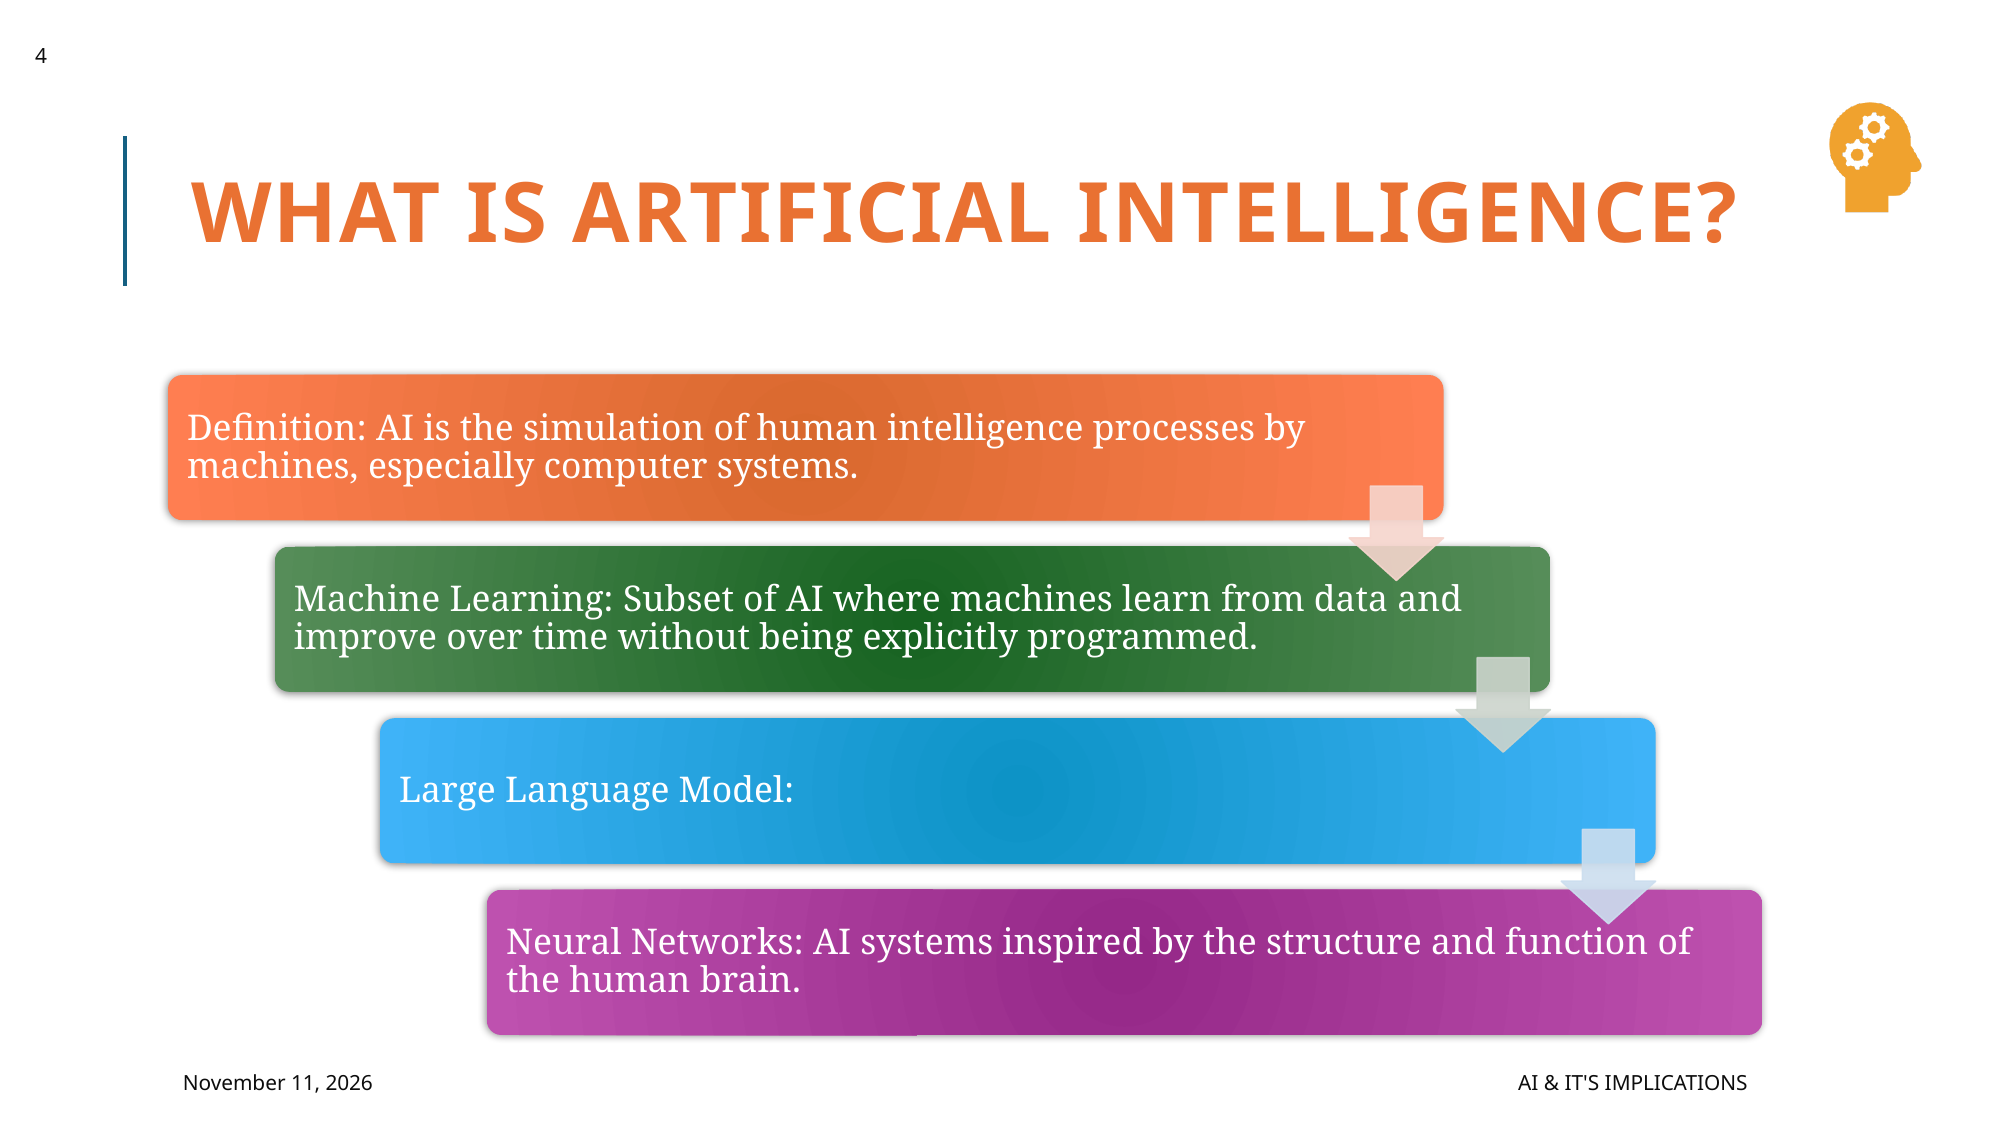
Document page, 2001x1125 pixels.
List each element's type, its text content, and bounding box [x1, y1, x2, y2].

slide_number 4 [20, 34, 180, 80]
title What is Artificial Intelligence? [168, 96, 1763, 342]
footer AI & It's Implications [794, 1061, 1763, 1107]
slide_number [168, 1061, 522, 1107]
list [167, 374, 1763, 1036]
picture [1811, 95, 1939, 224]
